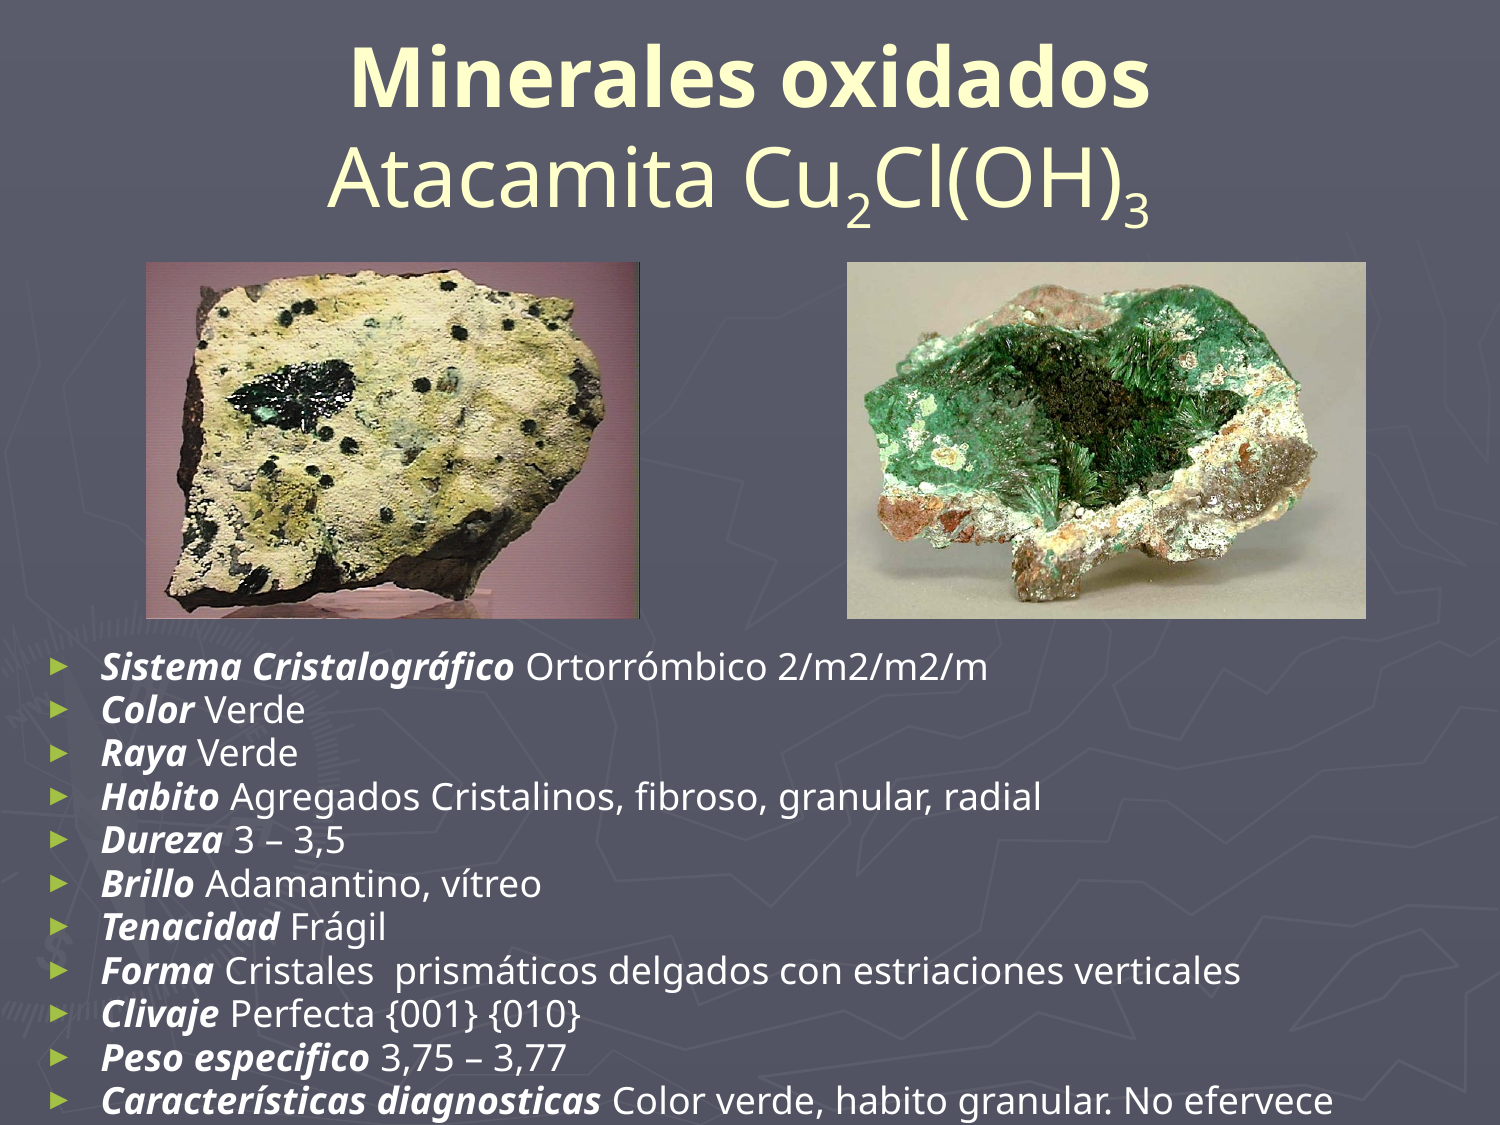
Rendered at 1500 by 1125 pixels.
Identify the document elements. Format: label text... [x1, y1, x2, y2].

title Minerales oxidados Atacamita Cu2Cl(OH)3 [49, 37, 1451, 226]
list Sistema Cristalográfico Ortorrómbico 2/m2/m2/m Color Verde Raya Verde Habito Agregados Cristalinos, fibroso, granular, radial Dureza 3 – 3,5 Brillo Adamantino, vítreo Tenacidad Frágil Forma Cristales prismáticos delgados con estriaciones verticales Clivaje Perfecta {001} {010} Peso especifico 3,75 – 3,77 Características diagnosticas Color verde, habito granular. No efervece [29, 643, 1426, 1001]
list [146, 262, 641, 620]
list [847, 262, 1367, 620]
